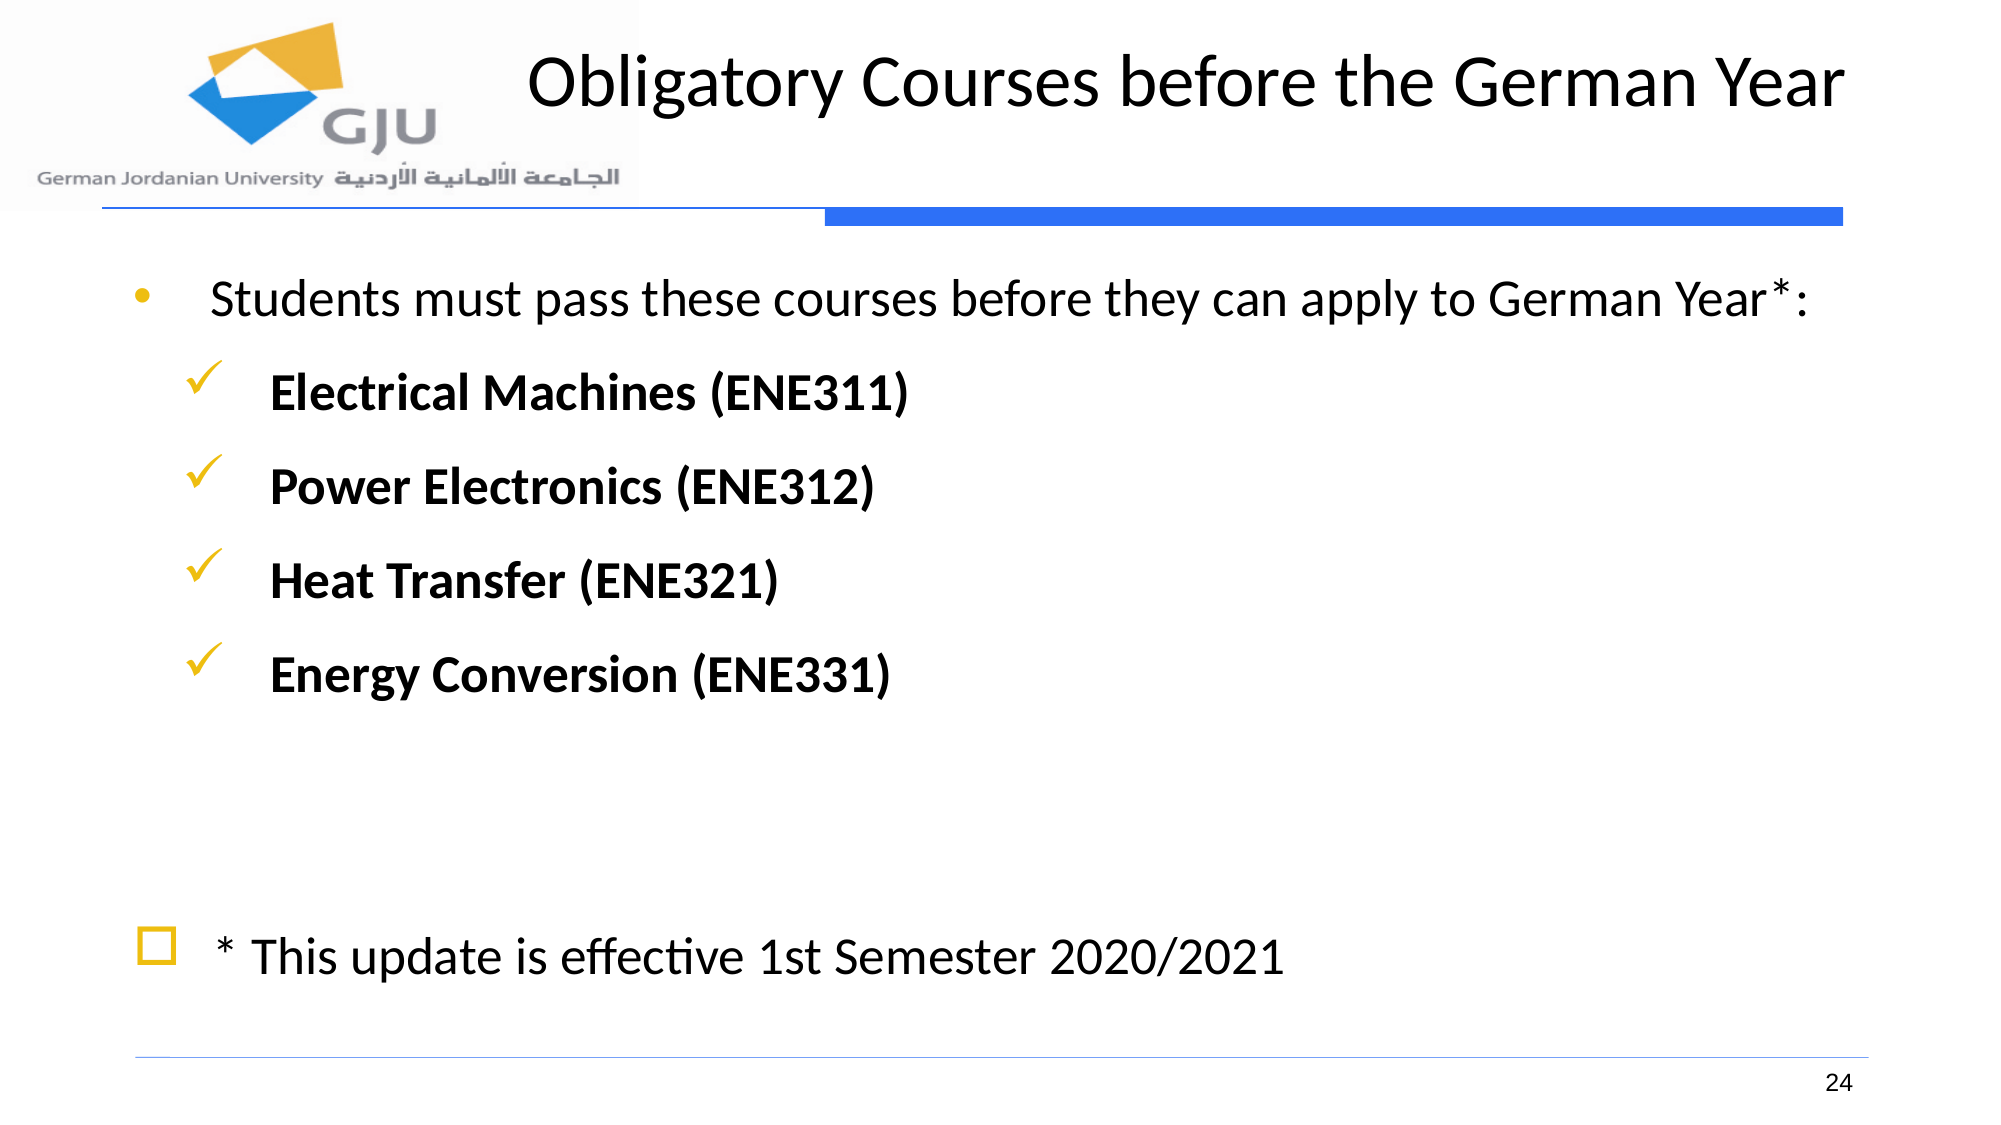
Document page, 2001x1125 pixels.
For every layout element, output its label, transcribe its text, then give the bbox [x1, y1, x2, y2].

title Obligatory Courses before the German Year [512, 0, 1900, 129]
picture [0, 0, 639, 211]
slide_number 24 [1434, 1058, 1869, 1105]
list Students must pass these courses before they can apply to German Year*: Electrical Machines (ENE311) Power Electronics (ENE312) Heat Transfer (ENE321) Energy Conversion (ENE331) * This update is effective 1st Semester 2020/2021 [118, 255, 1868, 1047]
